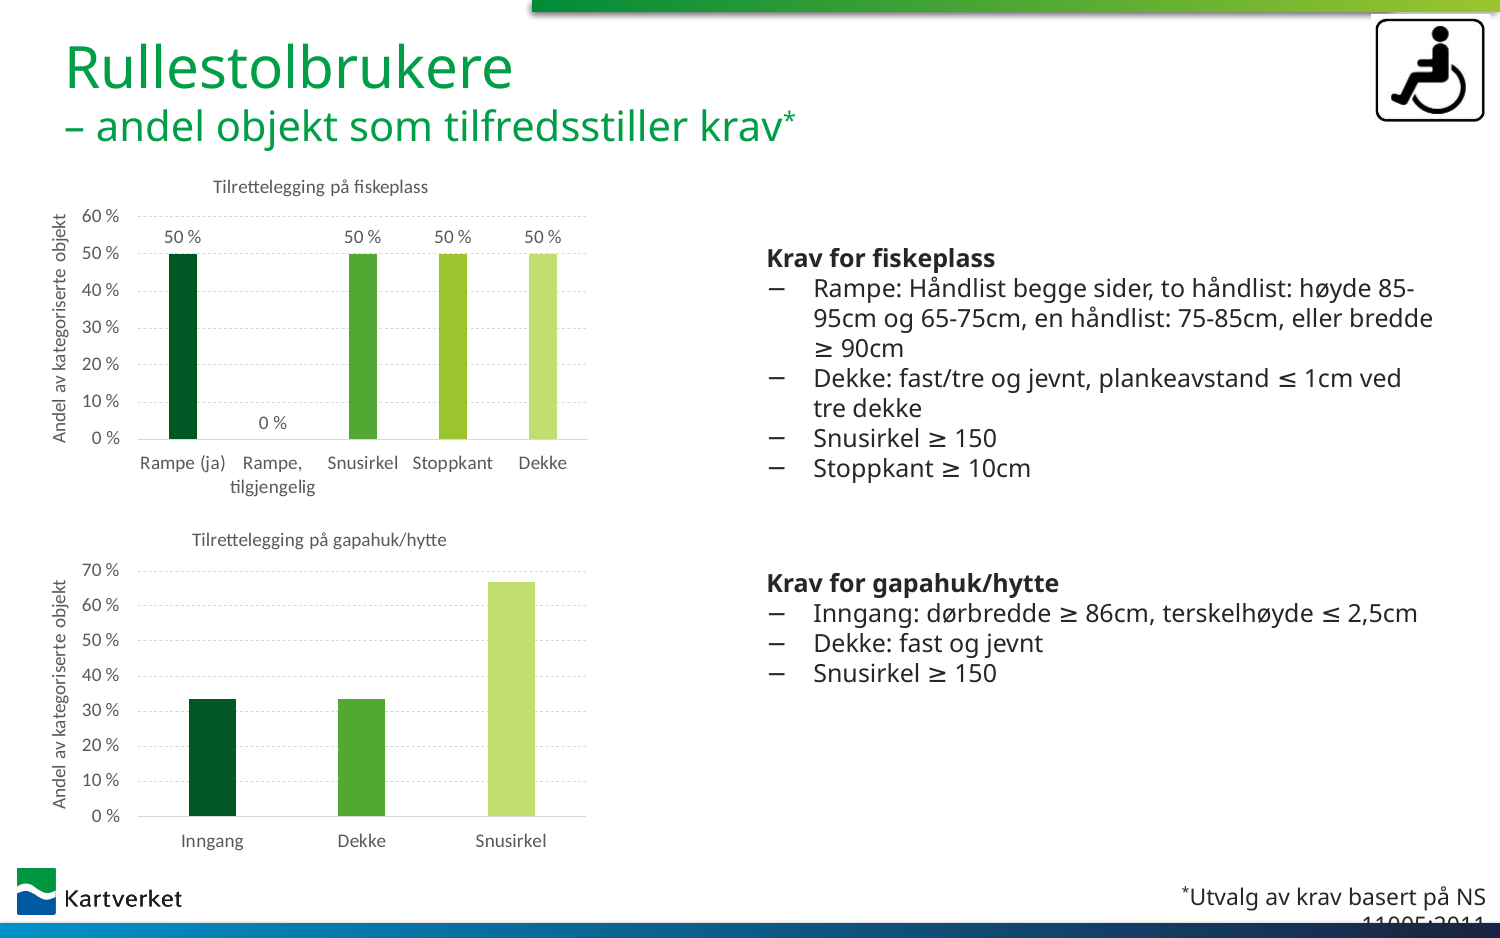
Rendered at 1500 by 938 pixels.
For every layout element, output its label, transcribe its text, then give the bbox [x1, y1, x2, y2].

picture [41, 520, 597, 859]
picture [1371, 13, 1491, 127]
text_box Krav for fiskeplass Rampe: Håndlist begge sider, to håndlist: høyde 85-95cm og 65-75cm, en håndlist: 75-85cm, eller bredde ≥ 90cm Dekke: fast/tre og jevnt, plankeavstand ≤ 1cm ved tre dekke Snusirkel ≥ 150 Stoppkant ≥ 10cm [751, 235, 1452, 490]
text_box *Utvalg av krav basert på NS 11005:2011 [1068, 873, 1500, 938]
text_box Krav for gapahuk/hytte Inngang: dørbredde ≥ 86cm, terskelhøyde ≤ 2,5cm Dekke: fast og jevnt Snusirkel ≥ 150 [751, 560, 1452, 695]
text_box Rullestolbrukere – andel objekt som tilfredsstiller krav* [49, 29, 1431, 158]
picture [41, 166, 599, 505]
